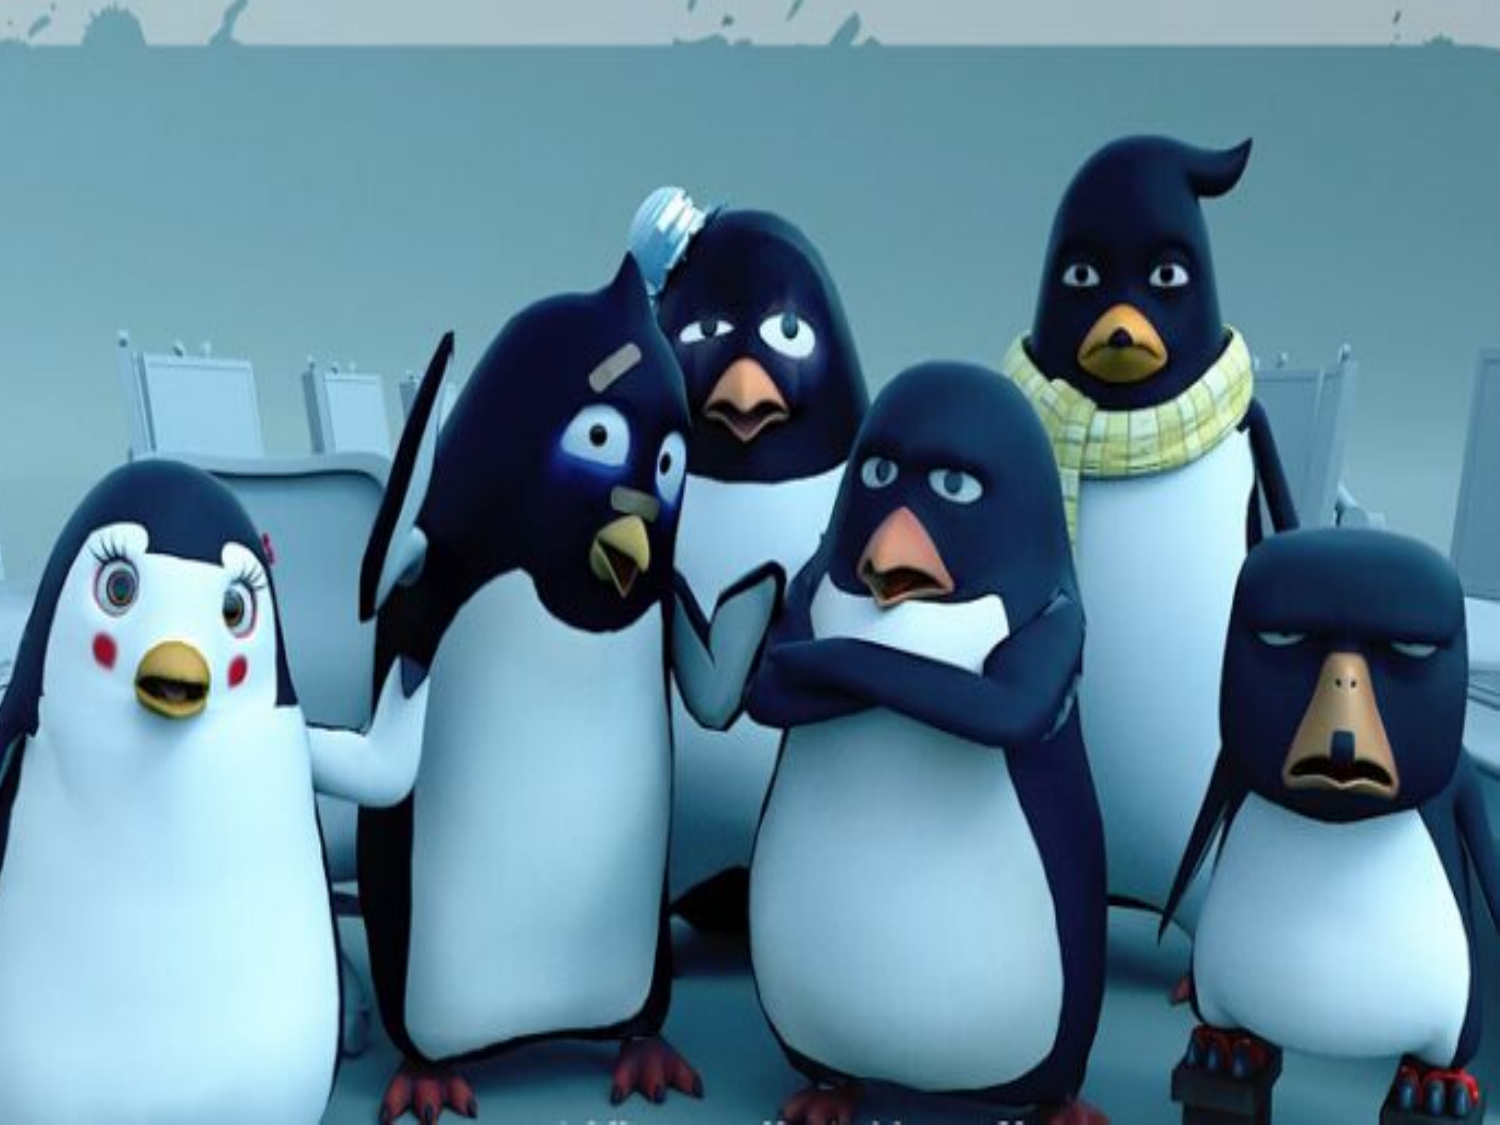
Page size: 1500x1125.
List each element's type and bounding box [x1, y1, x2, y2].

list [0, 0, 1500, 1125]
